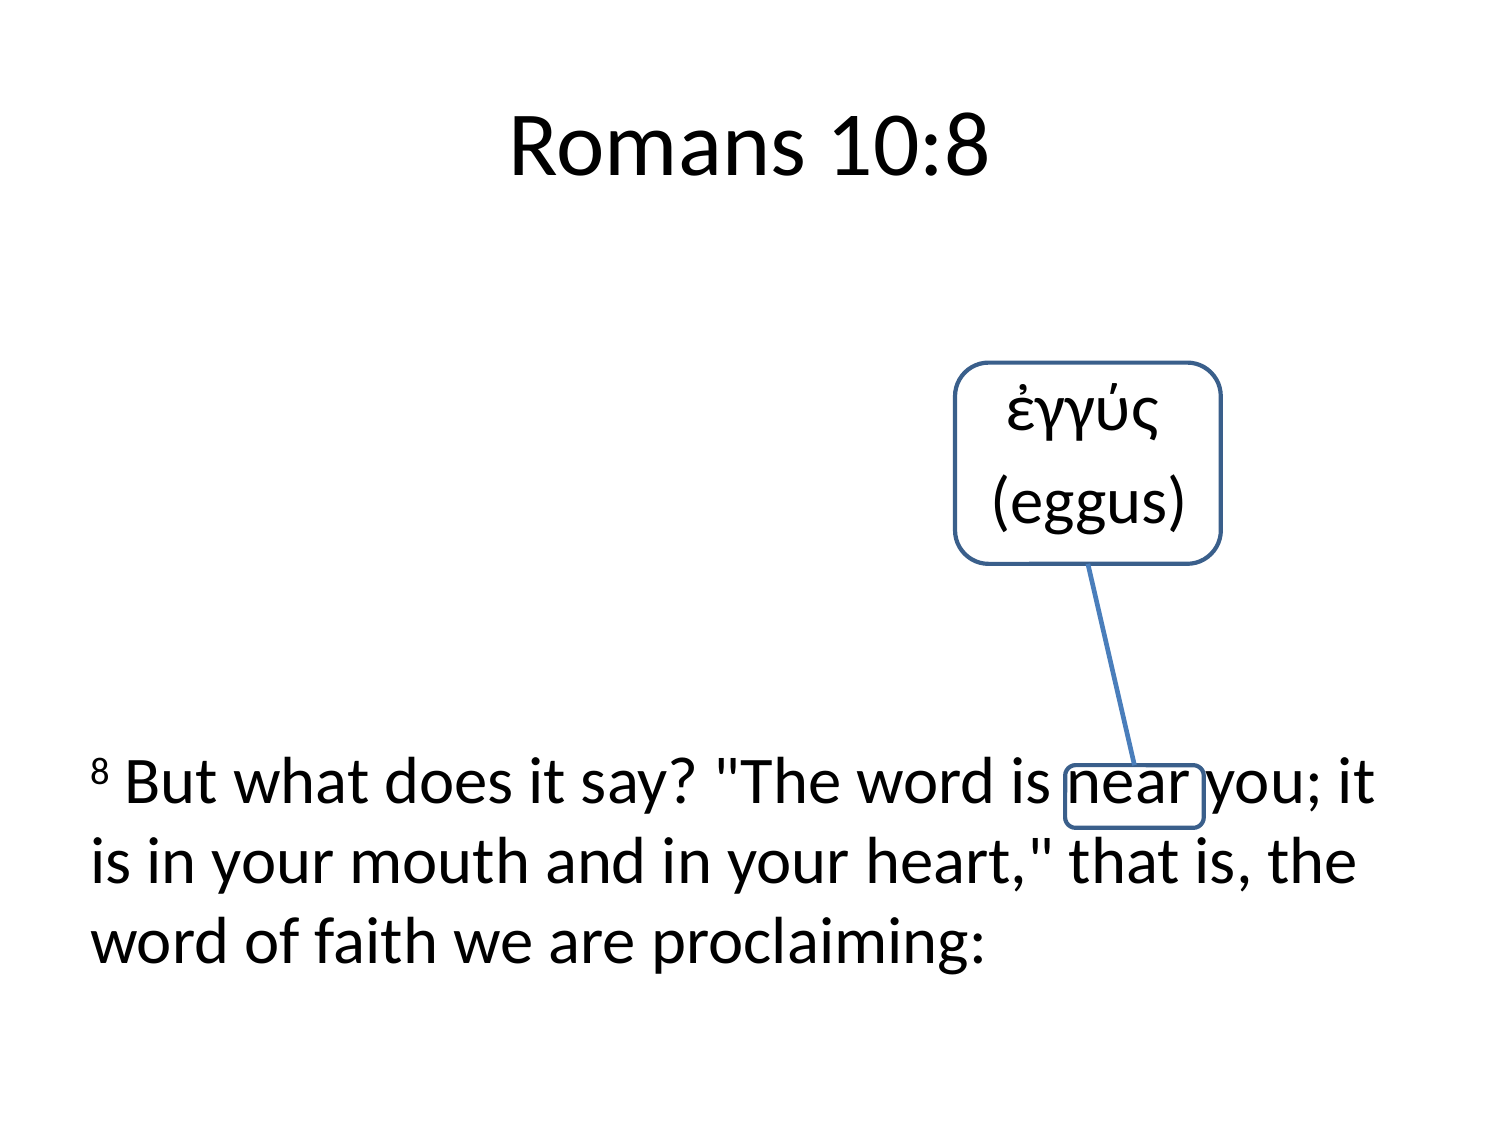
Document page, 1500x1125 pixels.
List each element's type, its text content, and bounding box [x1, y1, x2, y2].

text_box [1087, 563, 1135, 766]
text_box [1063, 763, 1206, 830]
title Romans 10:8 [75, 45, 1425, 233]
text_box [952, 360, 1223, 566]
list ἐγγύς (eggus) 8 But what does it say? "The word is near you; it is in your mouth and in your heart," that is, the word of faith we are proclaiming: [75, 262, 1425, 1005]
